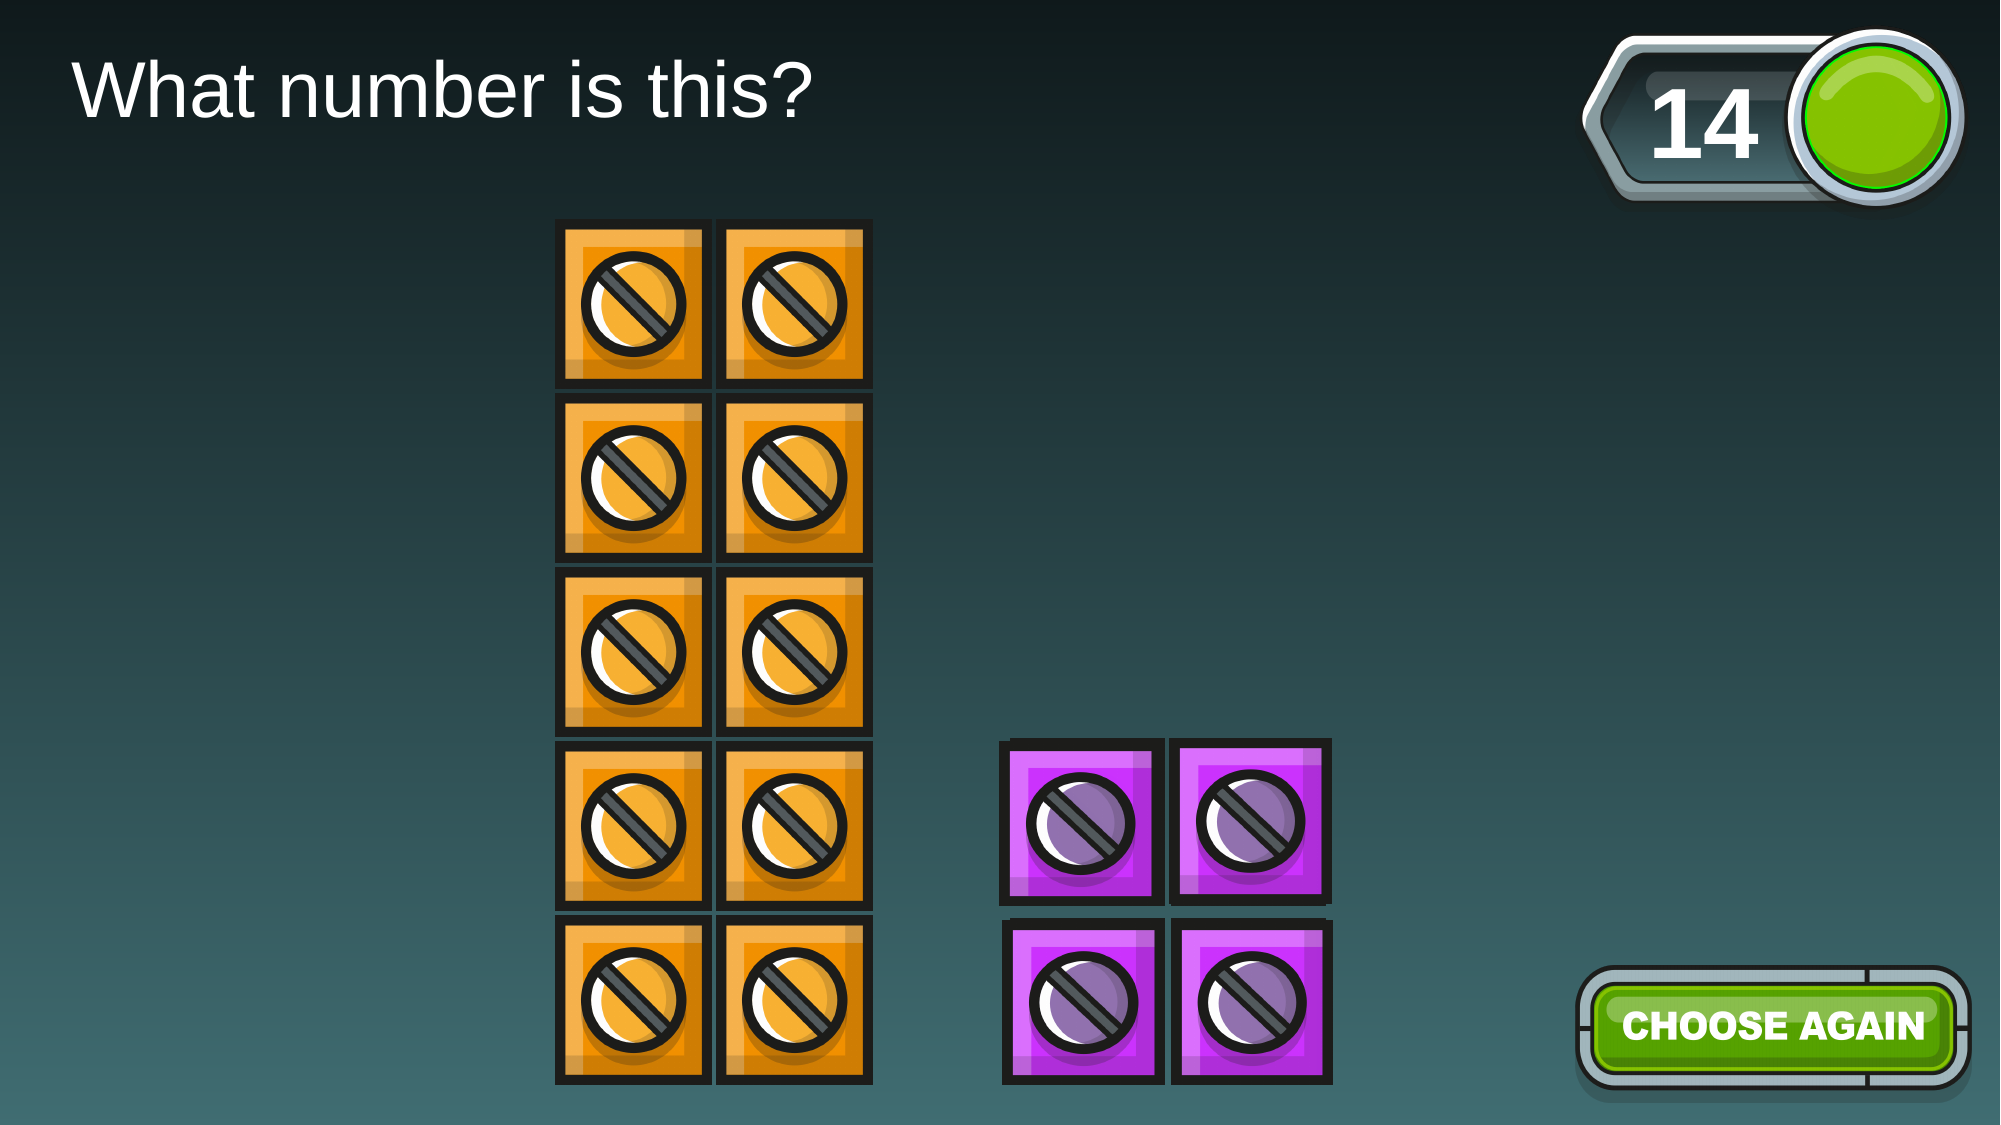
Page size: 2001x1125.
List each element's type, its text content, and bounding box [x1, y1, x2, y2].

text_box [999, 738, 1334, 1085]
picture [716, 567, 873, 737]
picture [554, 393, 712, 563]
picture [554, 915, 712, 1085]
picture [1575, 965, 1972, 1104]
picture [554, 567, 712, 737]
picture [716, 393, 873, 563]
picture [716, 915, 873, 1085]
text_box What number is this? [55, 30, 1093, 162]
picture [1575, 25, 1971, 221]
picture [554, 741, 712, 911]
picture [554, 219, 712, 389]
picture [716, 741, 873, 911]
picture [716, 219, 873, 389]
